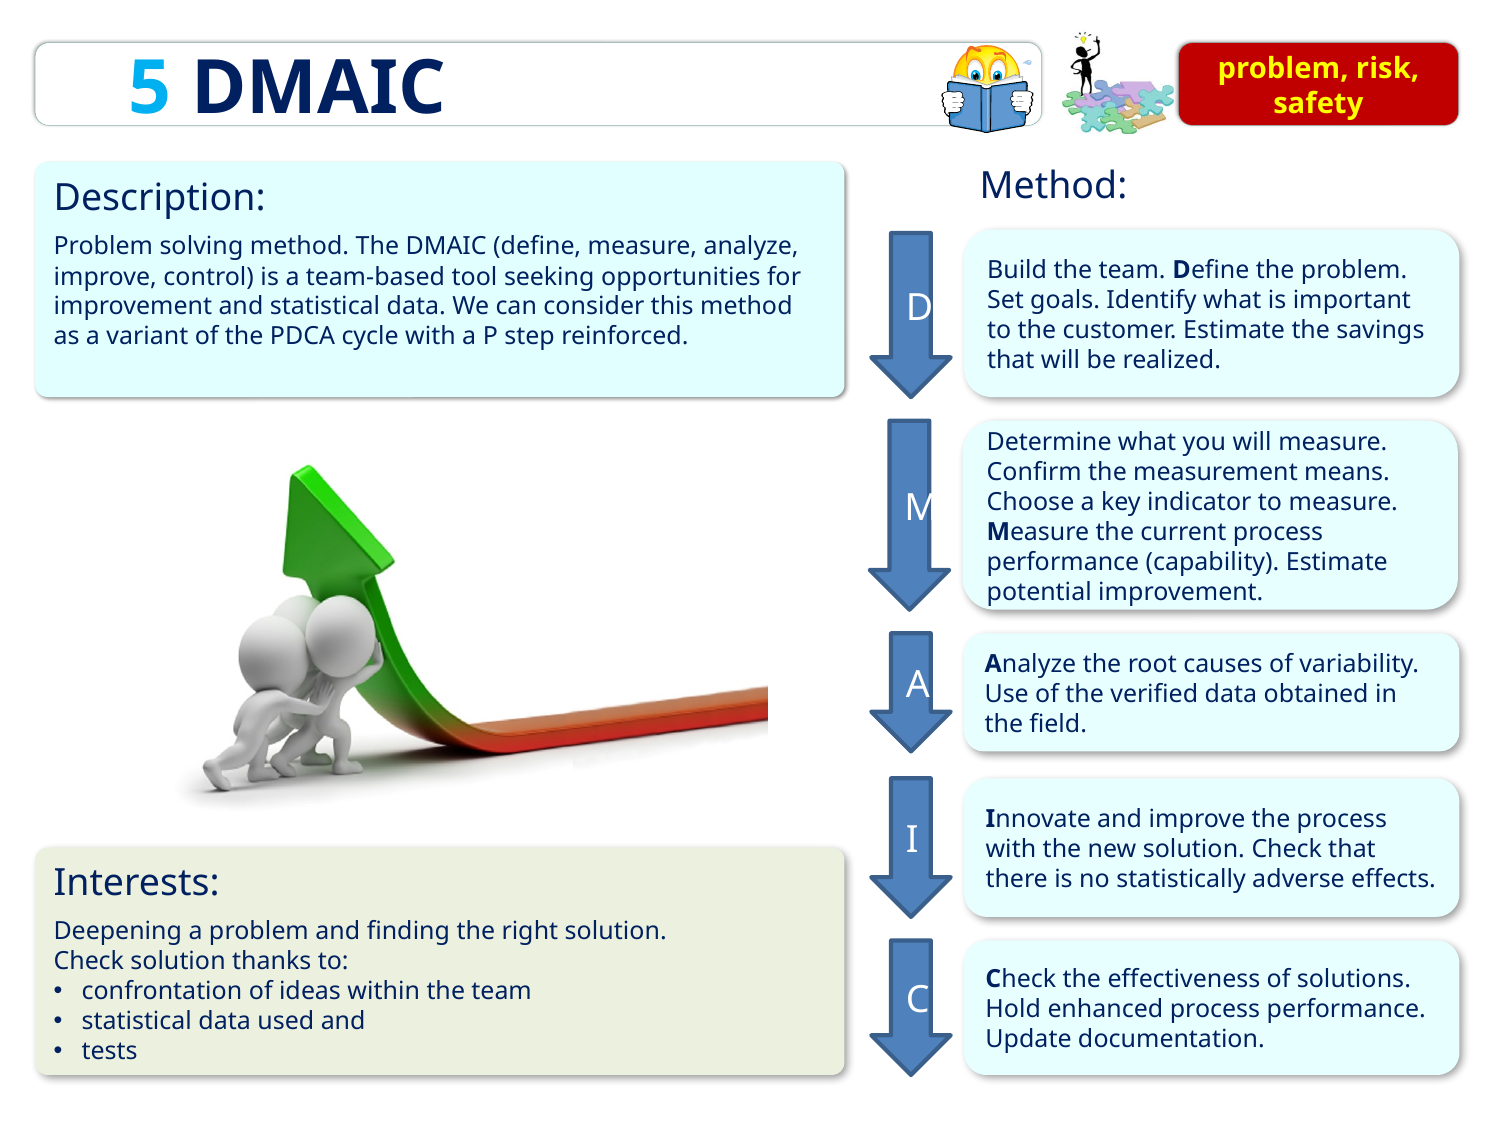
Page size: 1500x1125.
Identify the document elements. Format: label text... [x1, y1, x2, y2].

picture [1062, 30, 1174, 134]
text_box Interests: Deepening a problem and finding the right solution. Check solution thanks to: confrontation of ideas within the team statistical data used and tests [32, 845, 847, 1078]
text_box Check the effectiveness of solutions. Hold enhanced process performance. Update documentation. [961, 938, 1462, 1078]
text_box Description: Problem solving method. The DMAIC (define, measure, analyze, improve, control) is a team-based tool seeking opportunities for improvement and statistical data. We can consider this method as a variant of the PDCA cycle with a P step reinforced. [33, 159, 847, 400]
text_box M [867, 418, 952, 612]
text_box 5 DMAIC [32, 40, 1044, 128]
text_box Build the team. Define the problem. Set goals. Identify what is important to the customer. Estimate the savings that will be realized. [961, 227, 1462, 400]
text_box A [869, 631, 953, 754]
text_box problem, risk, safety [1178, 40, 1461, 128]
text_box Analyze the root causes of variability. Use of the verified data obtained in the field. [962, 631, 1462, 754]
text_box Innovate and improve the process with the new solution. Check that there is no statistically adverse effects. [962, 776, 1462, 919]
text_box C [869, 938, 953, 1078]
text_box I [869, 776, 953, 919]
text_box Determine what you will measure. Confirm the measurement means. Choose a key indicator to measure. Measure the current process performance (capability). Estimate potential improvement. [960, 418, 1460, 612]
text_box D [869, 230, 953, 400]
picture [135, 420, 769, 823]
text_box Method: [962, 151, 1460, 215]
picture [941, 44, 1034, 134]
